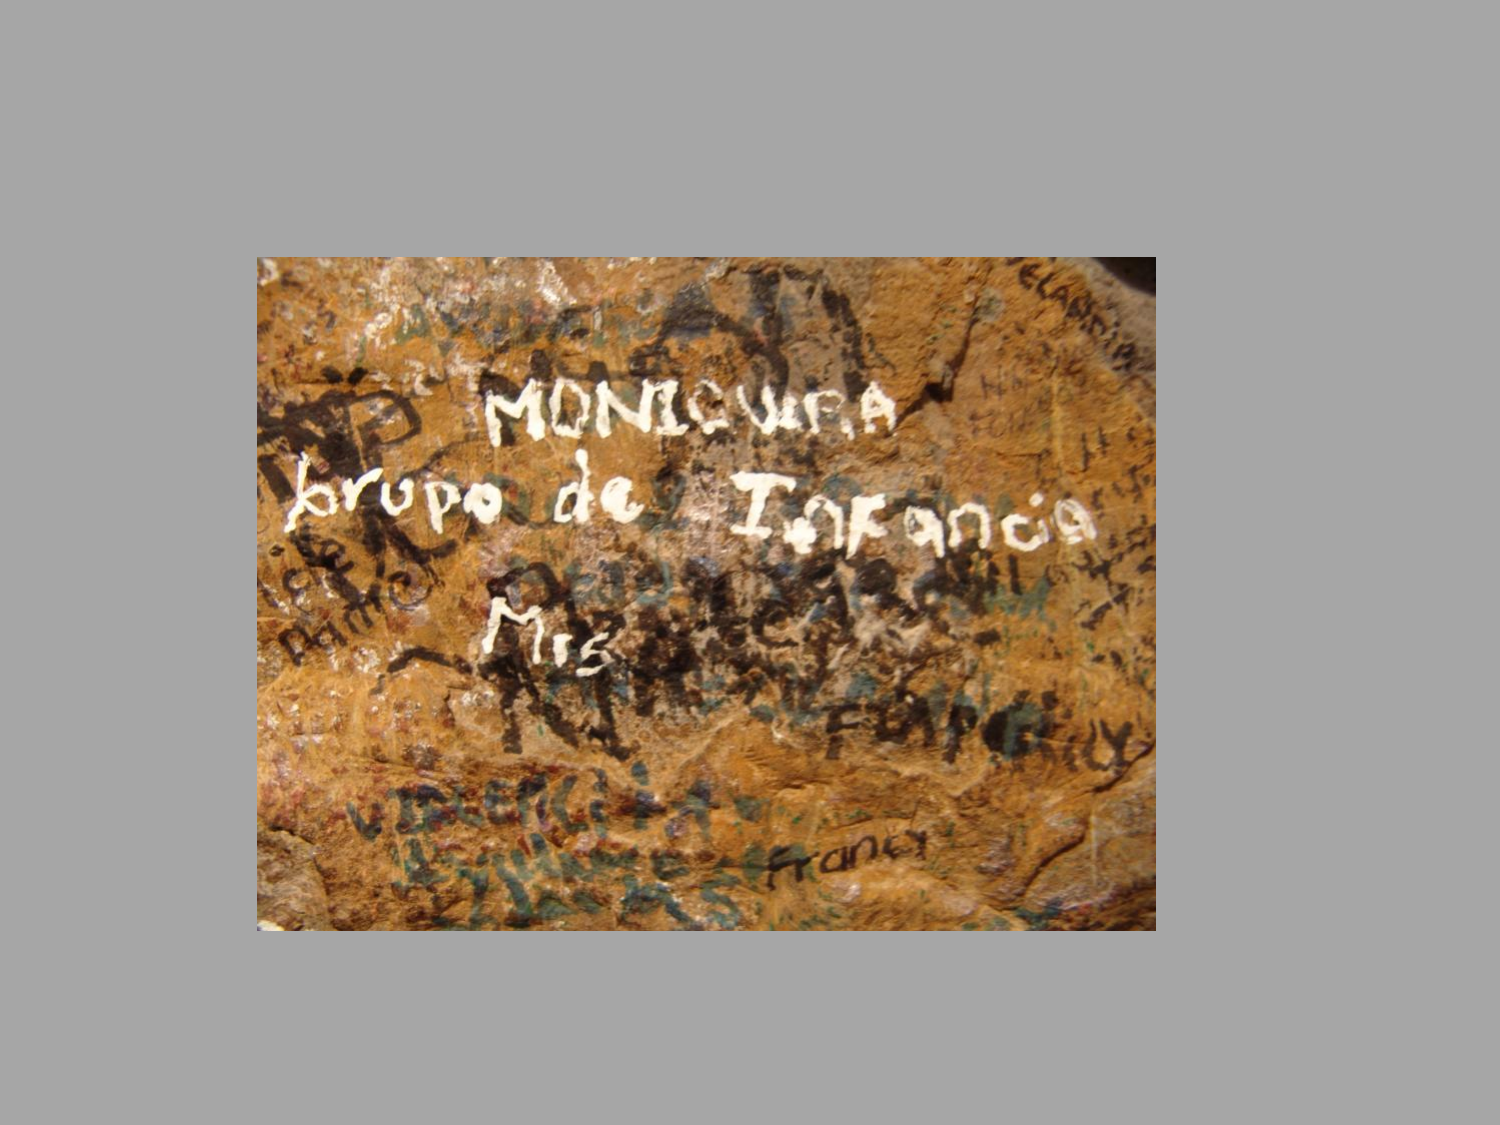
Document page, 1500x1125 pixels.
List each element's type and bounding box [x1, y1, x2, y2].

picture [257, 257, 1156, 932]
